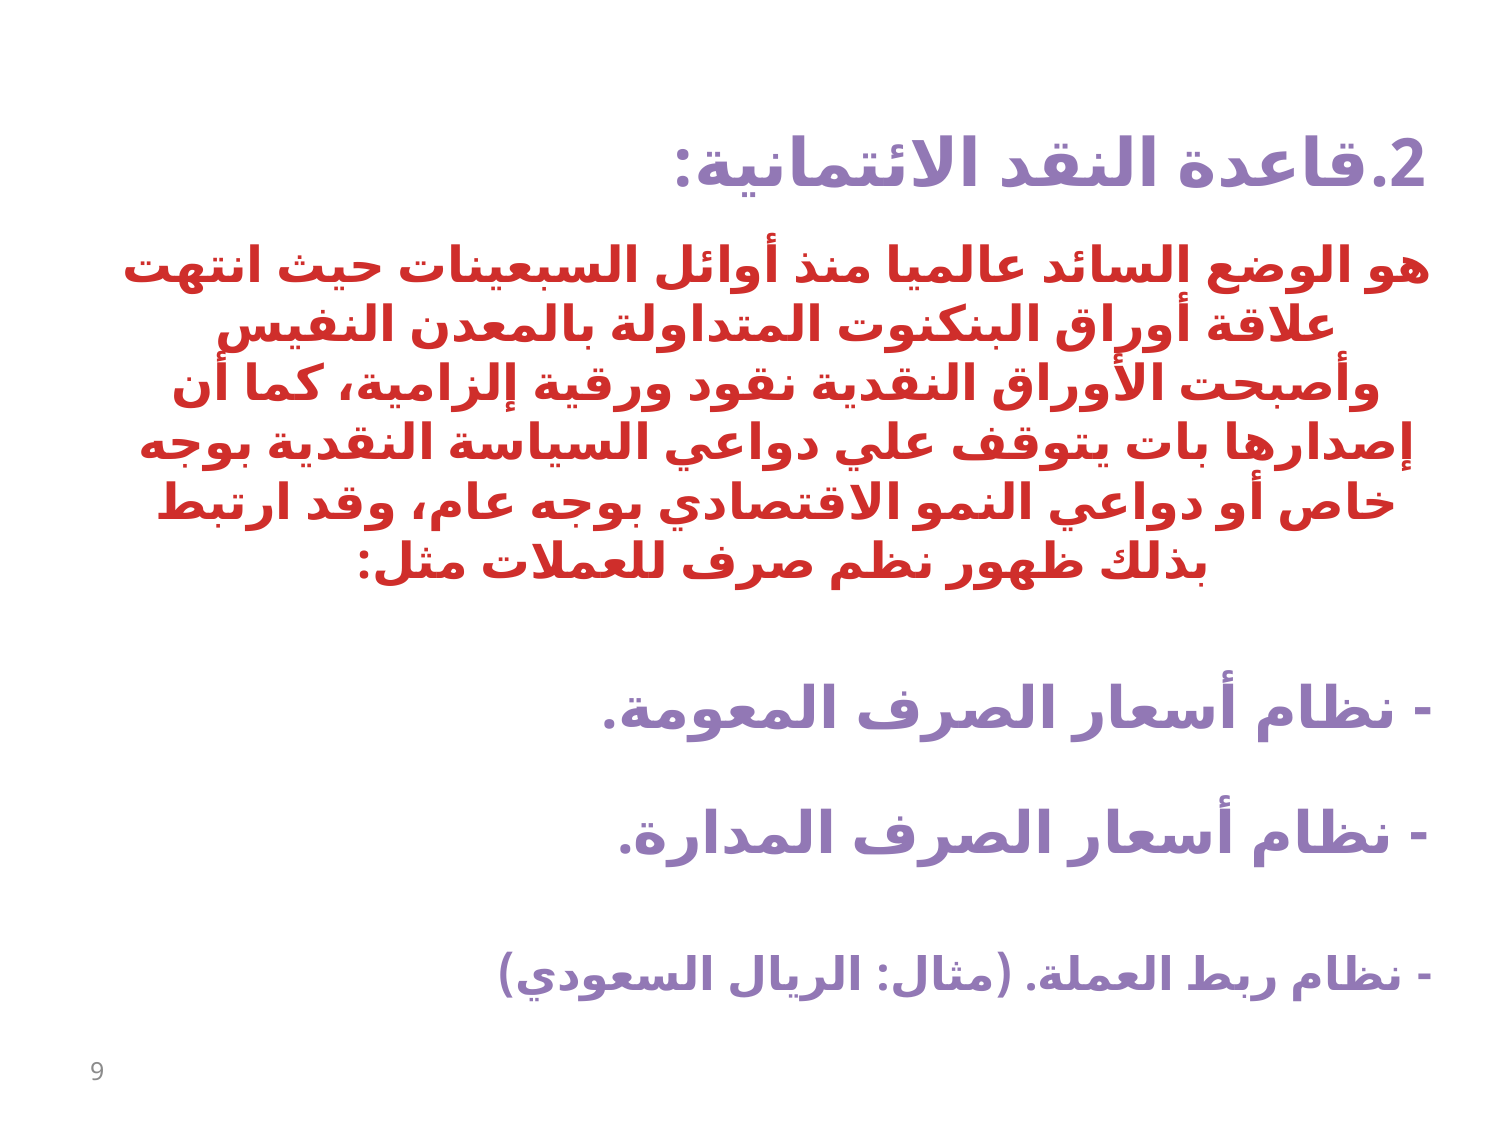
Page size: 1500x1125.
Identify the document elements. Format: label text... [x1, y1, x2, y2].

slide_number 9 [75, 1042, 425, 1103]
text_box [127, 457, 1478, 593]
text_box - نظام ربط العملة. (مثال: الريال السعودي) [98, 937, 1448, 1073]
text_box - نظام أسعار الصرف المدارة. [95, 787, 1446, 923]
text_box هو الوضع السائد عالميا منذ أوائل السبعينات حيث انتهت علاقة أوراق البنكنوت المتداولة بالمعدن النفيس وأصبحت الأوراق النقدية نقود ورقية إلزامية، كما أن إصدارها بات يتوقف علي دواعي السياسة النقدية بوجه خاص أو دواعي النمو الاقتصادي بوجه عام، وقد ارتبط بذلك ظهور نظم صرف للعملات مثل: [102, 224, 1453, 599]
text_box - نظام أسعار الصرف المعومة. [98, 662, 1449, 798]
list 2. قاعدة النقد الائتمانية : [91, 112, 1442, 248]
